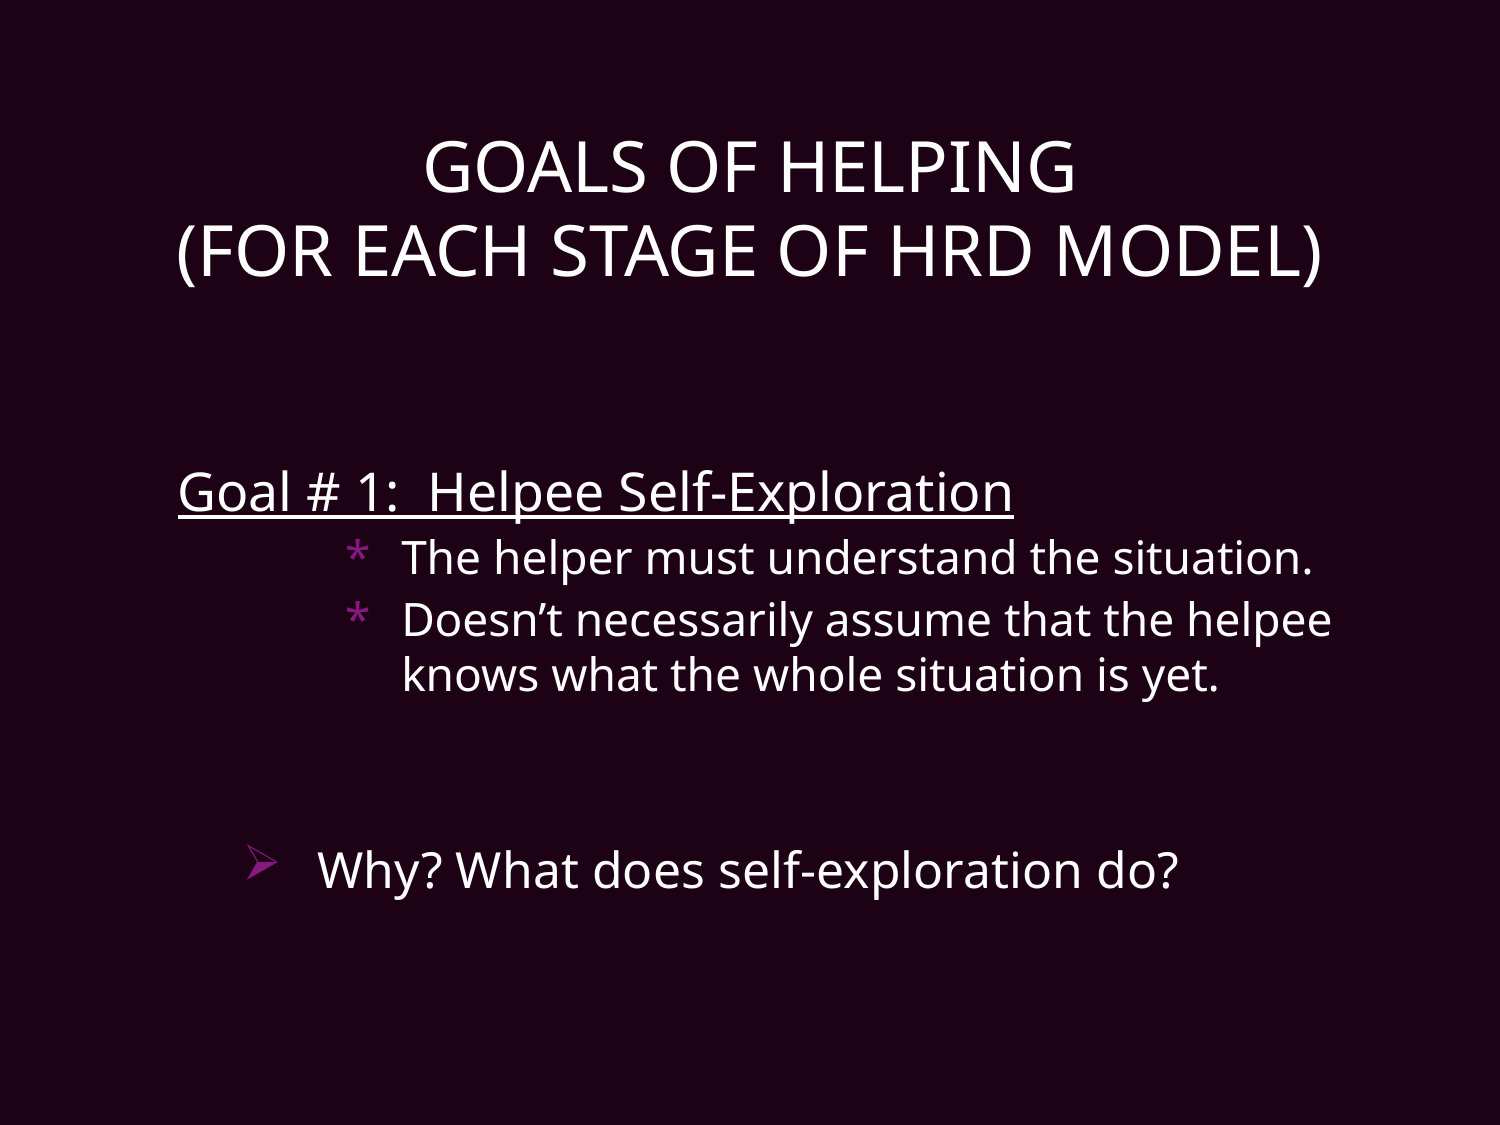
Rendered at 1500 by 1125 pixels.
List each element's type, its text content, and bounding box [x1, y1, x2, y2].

list Goal # 1: Helpee Self-Exploration The helper must understand the situation. Doesn’t necessarily assume that the helpee knows what the whole situation is yet. Why? What does self-exploration do? [162, 450, 1388, 975]
title Goals of Helping (for each stage of HRD Model) [68, 112, 1432, 300]
